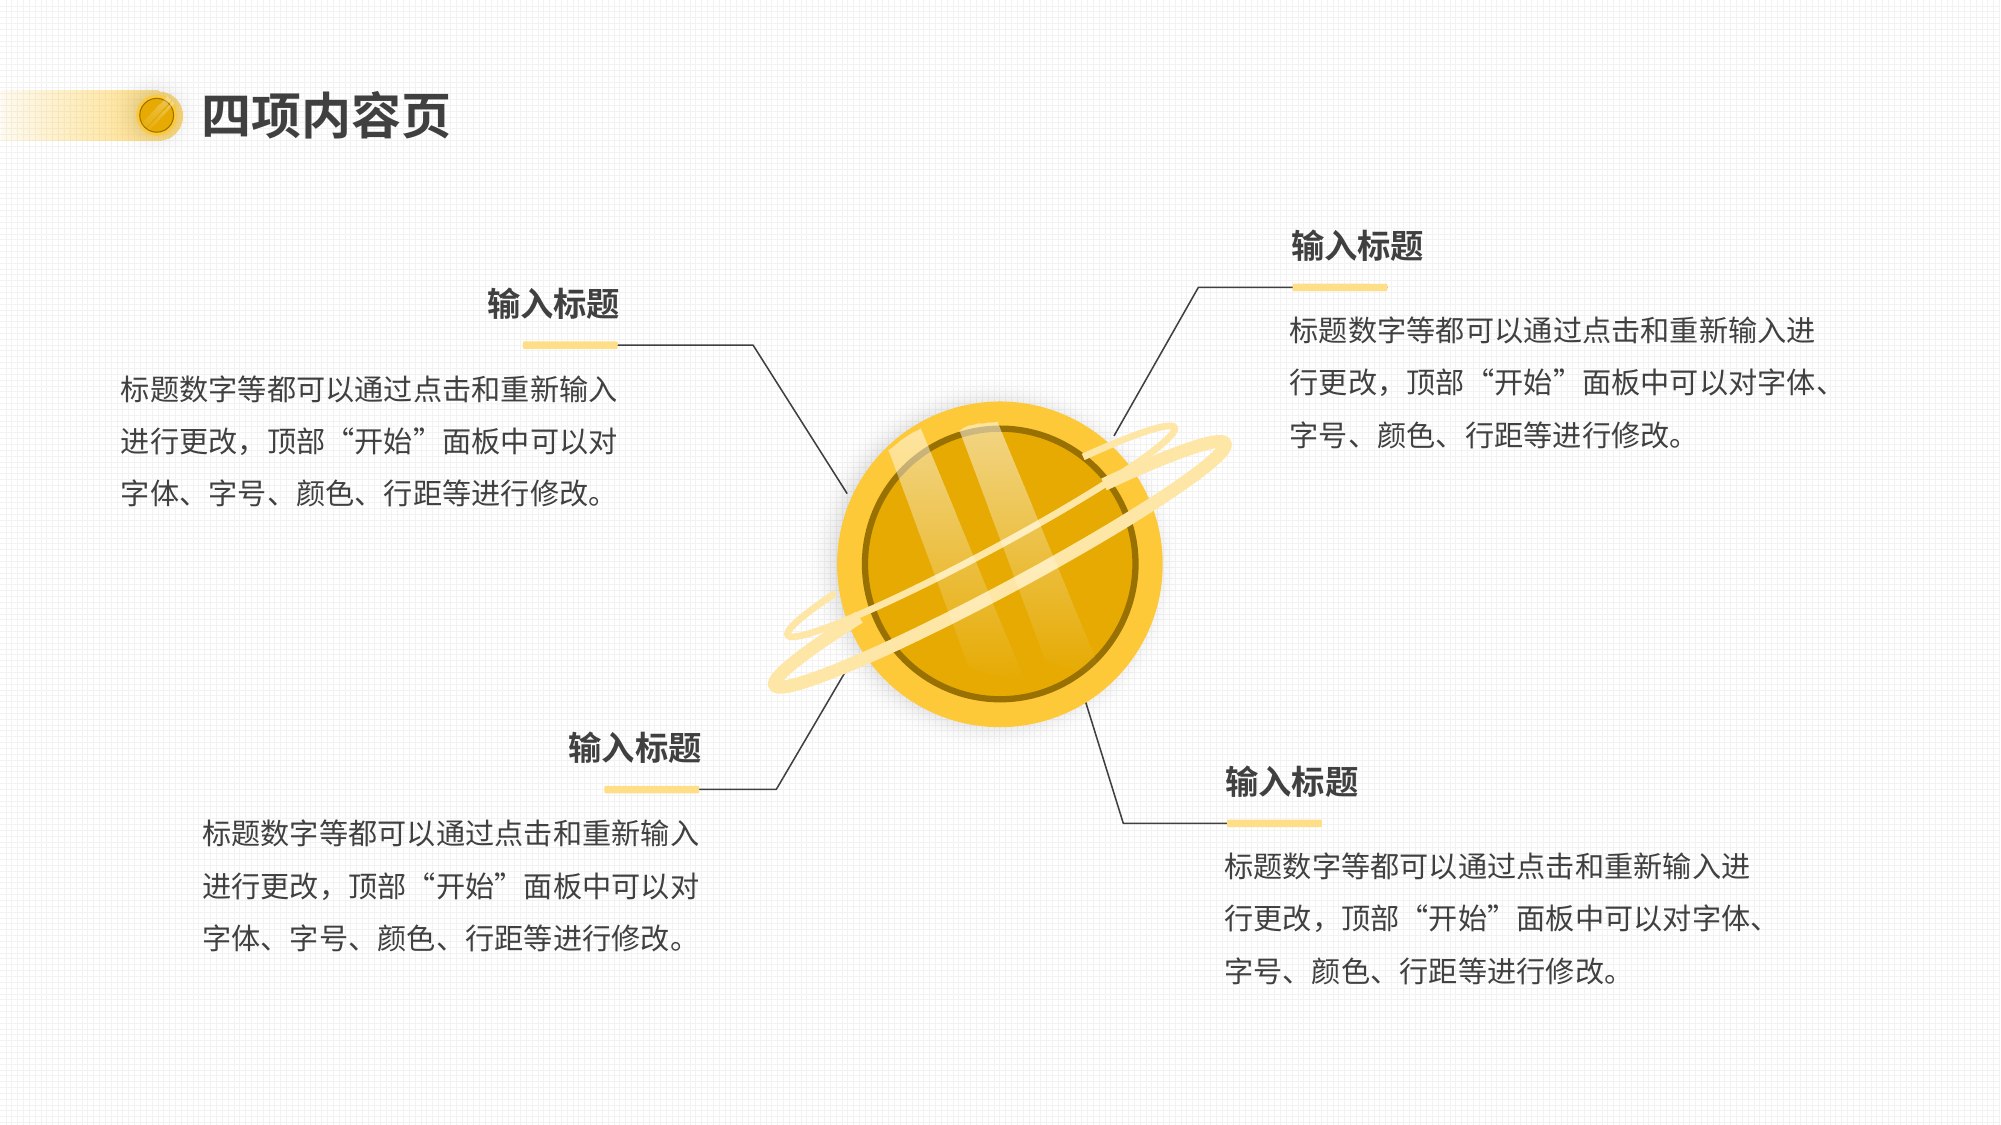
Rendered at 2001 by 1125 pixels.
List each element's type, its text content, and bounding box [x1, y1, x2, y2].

text_box [522, 341, 618, 349]
text_box [1134, 287, 1275, 399]
text_box 标题数字等都可以通过点击和重新输入进行更改，顶部“开始”面板中可以对字体、字号、颜色、行距等进行修改。 [186, 790, 715, 963]
text_box [1096, 737, 1247, 824]
text_box [604, 785, 700, 794]
list 四项内容页 [186, 77, 475, 154]
text_box [1227, 819, 1322, 828]
text_box 输入标题 [472, 275, 636, 330]
text_box 标题数字等都可以通过点击和重新输入进行更改，顶部“开始”面板中可以对字体、字号、颜色、行距等进行修改。 [1275, 287, 1832, 460]
text_box 标题数字等都可以通过点击和重新输入进行更改，顶部“开始”面板中可以对字体、字号、颜色、行距等进行修改。 [1209, 823, 1766, 996]
text_box 标题数字等都可以通过点击和重新输入进行更改，顶部“开始”面板中可以对字体、字号、颜色、行距等进行修改。 [104, 346, 633, 519]
text_box [618, 345, 788, 441]
text_box 输入标题 [1276, 217, 1439, 273]
text_box [1292, 283, 1388, 292]
text_box 输入标题 [554, 719, 717, 775]
text_box 输入标题 [1210, 753, 1374, 809]
text_box [626, 725, 808, 790]
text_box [744, 401, 1256, 728]
